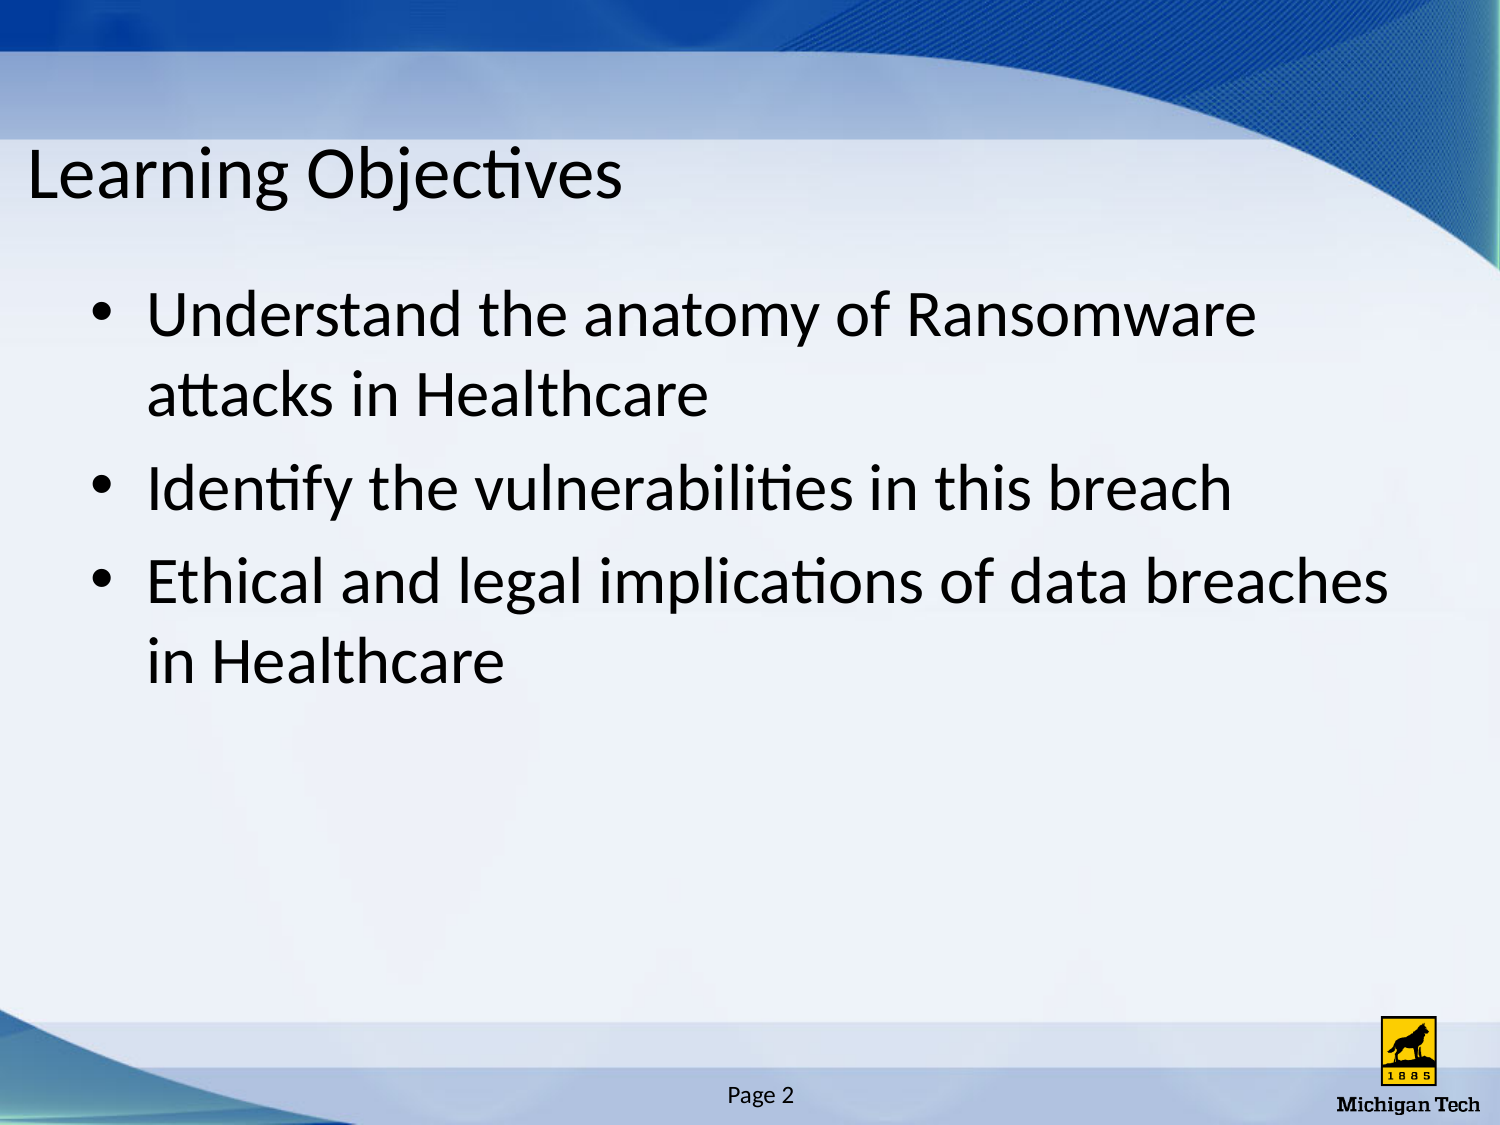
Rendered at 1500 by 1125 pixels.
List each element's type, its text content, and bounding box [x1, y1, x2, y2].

picture [0, 0, 1500, 1125]
title Learning Objectives [12, 75, 1263, 263]
list Understand the anatomy of Ransomware attacks in Healthcare Identify the vulnerabilities in this breach Ethical and legal implications of data breaches in Healthcare [75, 262, 1425, 1063]
